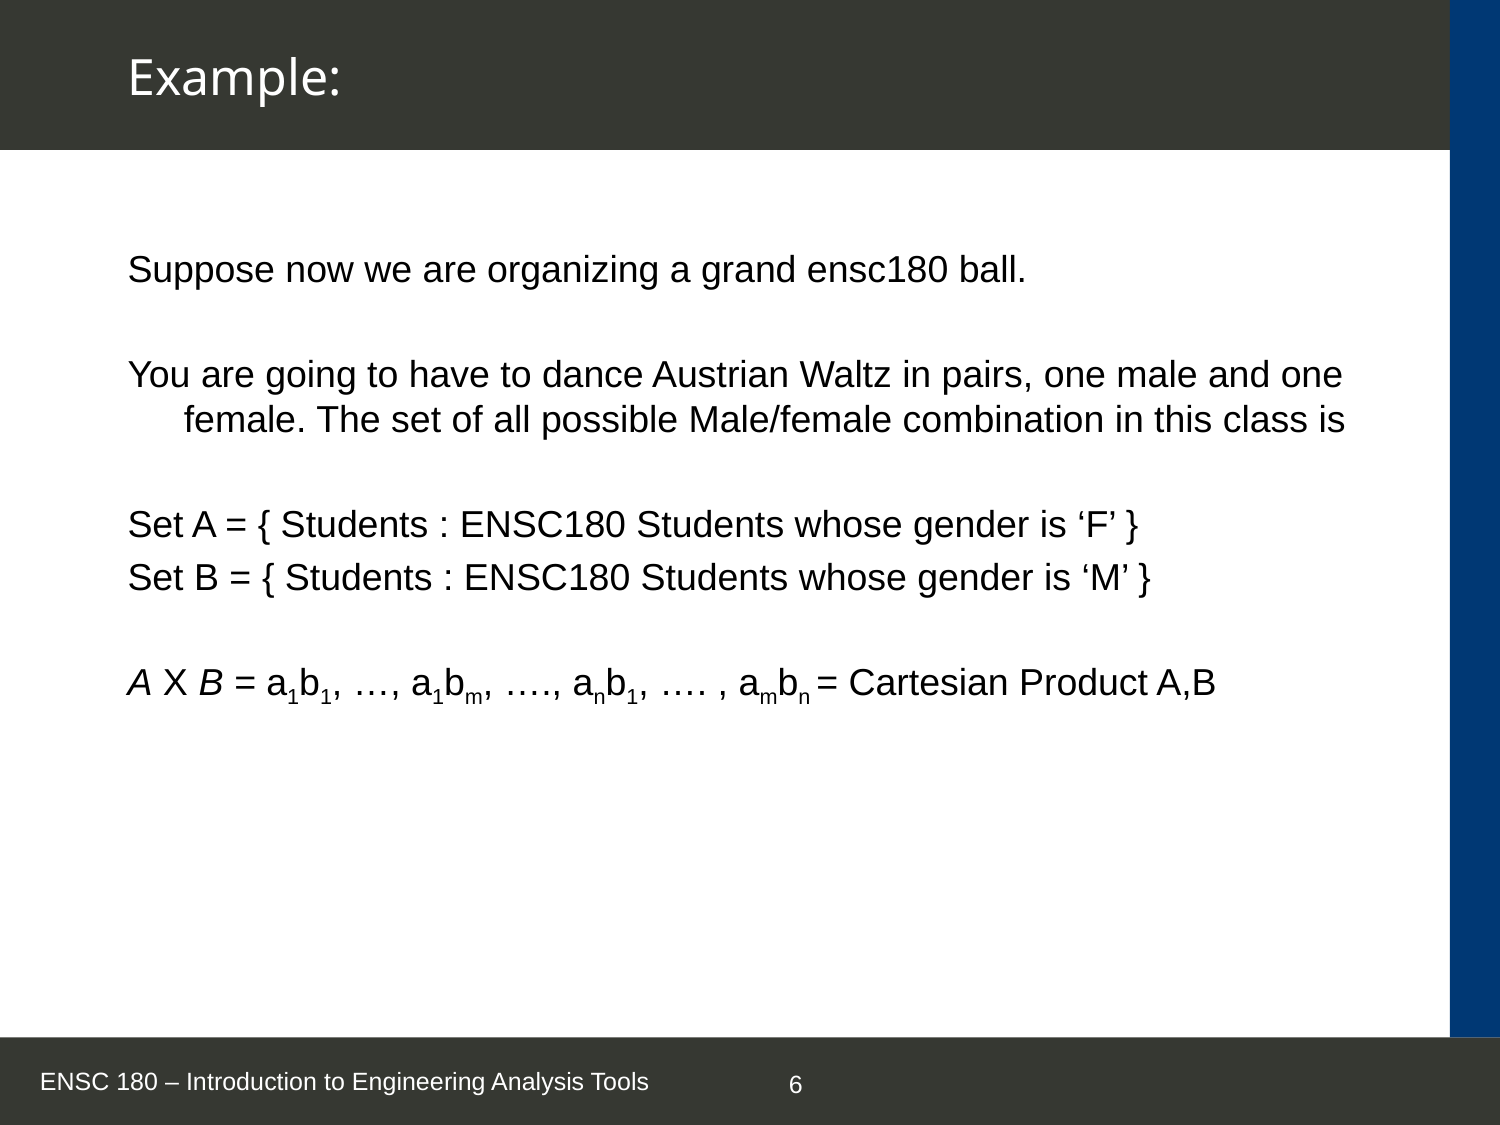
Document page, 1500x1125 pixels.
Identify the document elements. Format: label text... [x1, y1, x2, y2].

title Example: [112, 37, 1450, 138]
footer ENSC 180 – Introduction to Engineering Analysis Tools [24, 1057, 740, 1113]
list Suppose now we are organizing a grand ensc180 ball. You are going to have to dance Austrian Waltz in pairs, one male and one female. The set of all possible Male/female combination in this class is Set A = { Students : ENSC180 Students whose gender is ‘F’ } Set B = { Students : ENSC180 Students whose gender is ‘M’ } A X B = a1b1, …, a1bm, …., anb1, …. , ambn = Cartesian Product A,B [112, 237, 1388, 1029]
